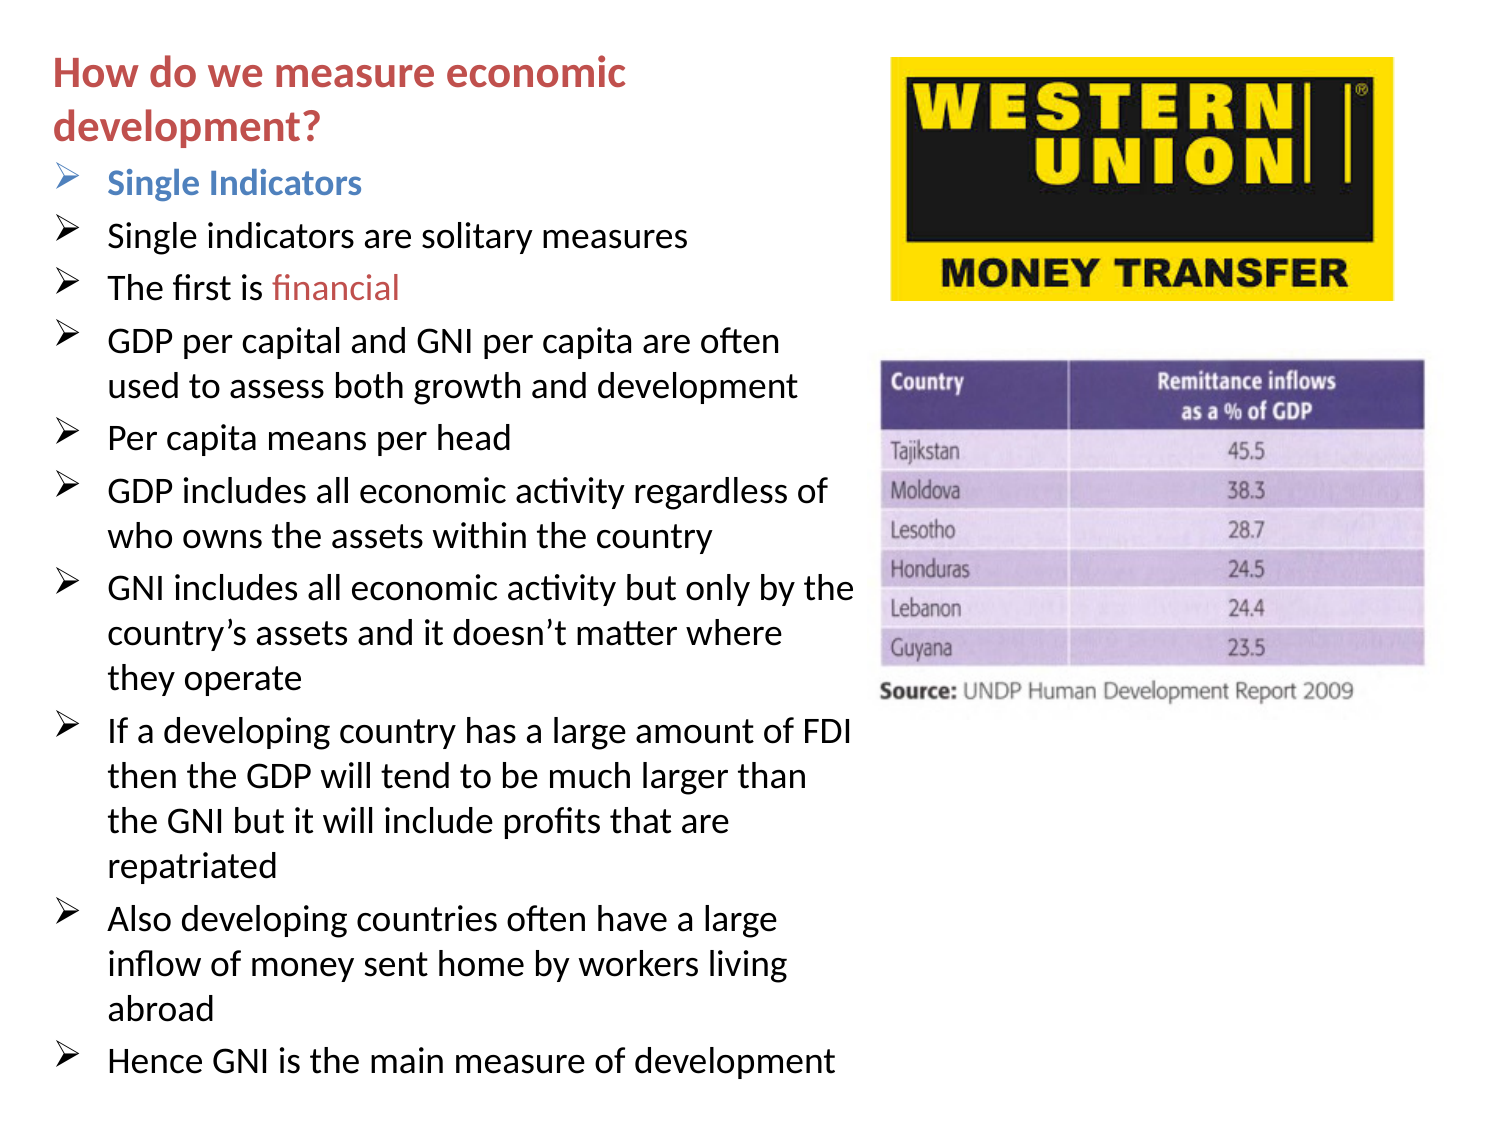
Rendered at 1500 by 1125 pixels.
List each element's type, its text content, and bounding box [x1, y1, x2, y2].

picture [889, 56, 1395, 302]
picture [866, 348, 1447, 720]
list How do we measure economic development? Single Indicators Single indicators are solitary measures The first is financial GDP per capital and GNI per capita are often used to assess both growth and development Per capita means per head GDP includes all economic activity regardless of who owns the assets within the country GNI includes all economic activity but only by the country’s assets and it doesn’t matter where they operate If a developing country has a large amount of FDI then the GDP will tend to be much larger than the GNI but it will include profits that are repatriated Also developing countries often have a large inflow of money sent home by workers living abroad Hence GNI is the main measure of development [37, 35, 872, 1102]
